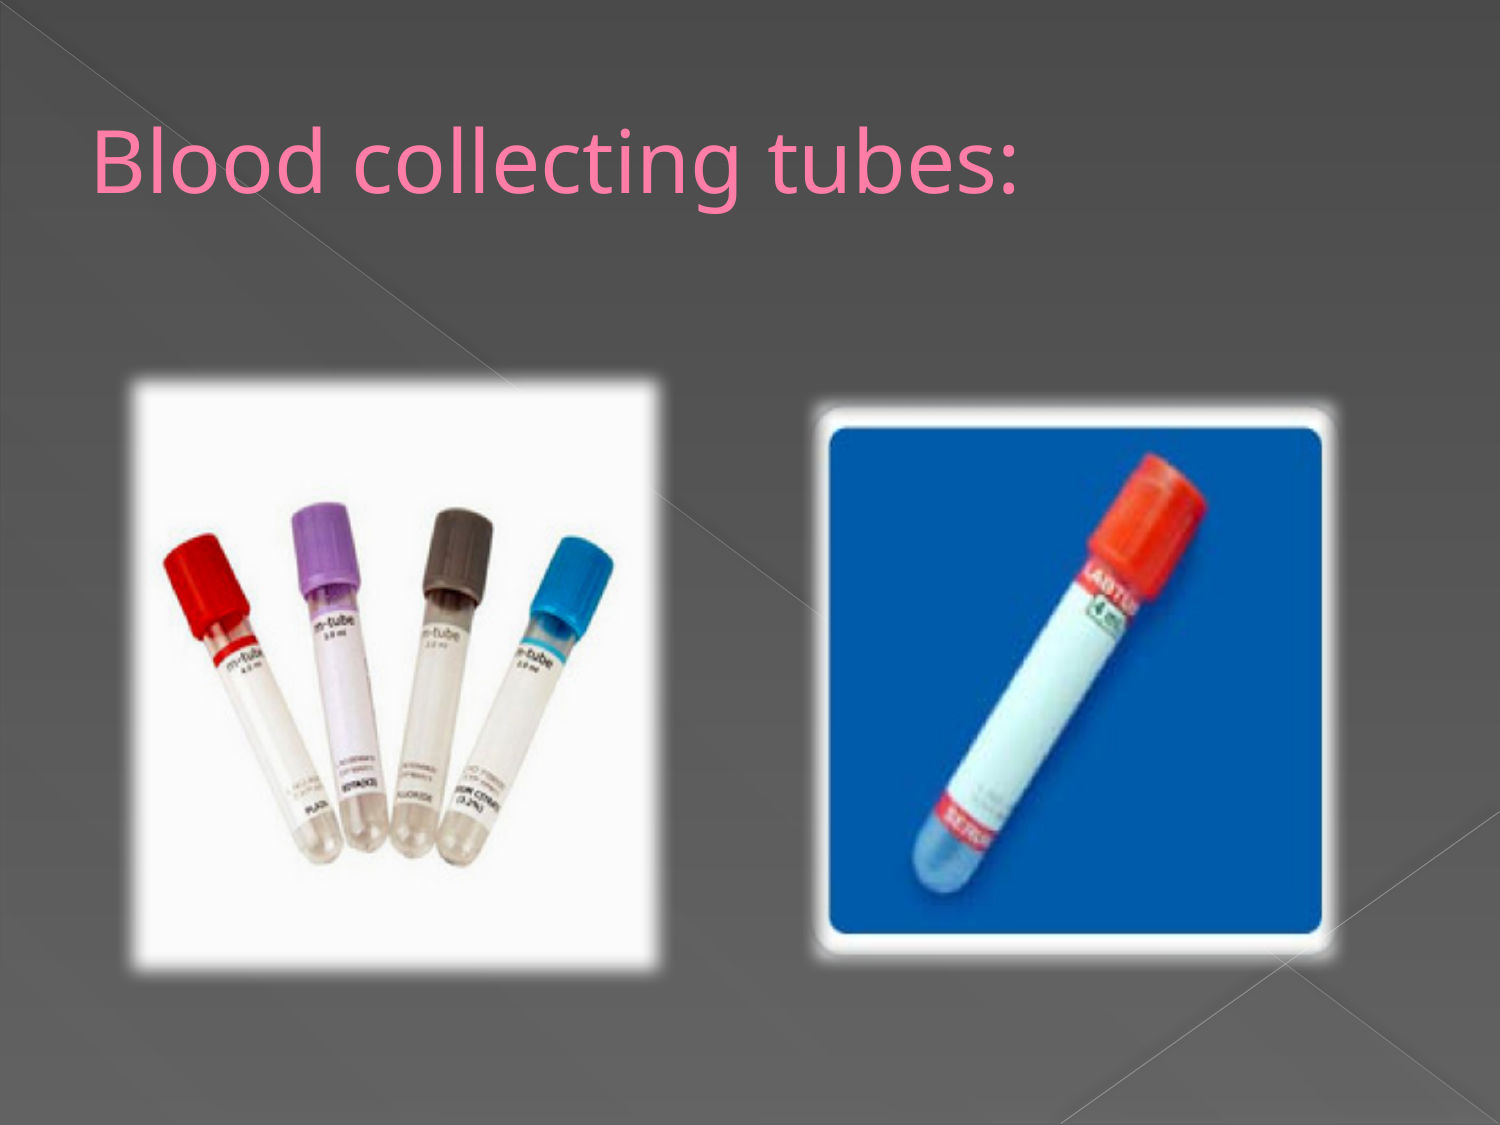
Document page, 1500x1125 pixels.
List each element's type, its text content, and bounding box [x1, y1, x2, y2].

title Blood collecting tubes: [75, 43, 1425, 274]
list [799, 387, 1351, 976]
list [114, 362, 676, 988]
